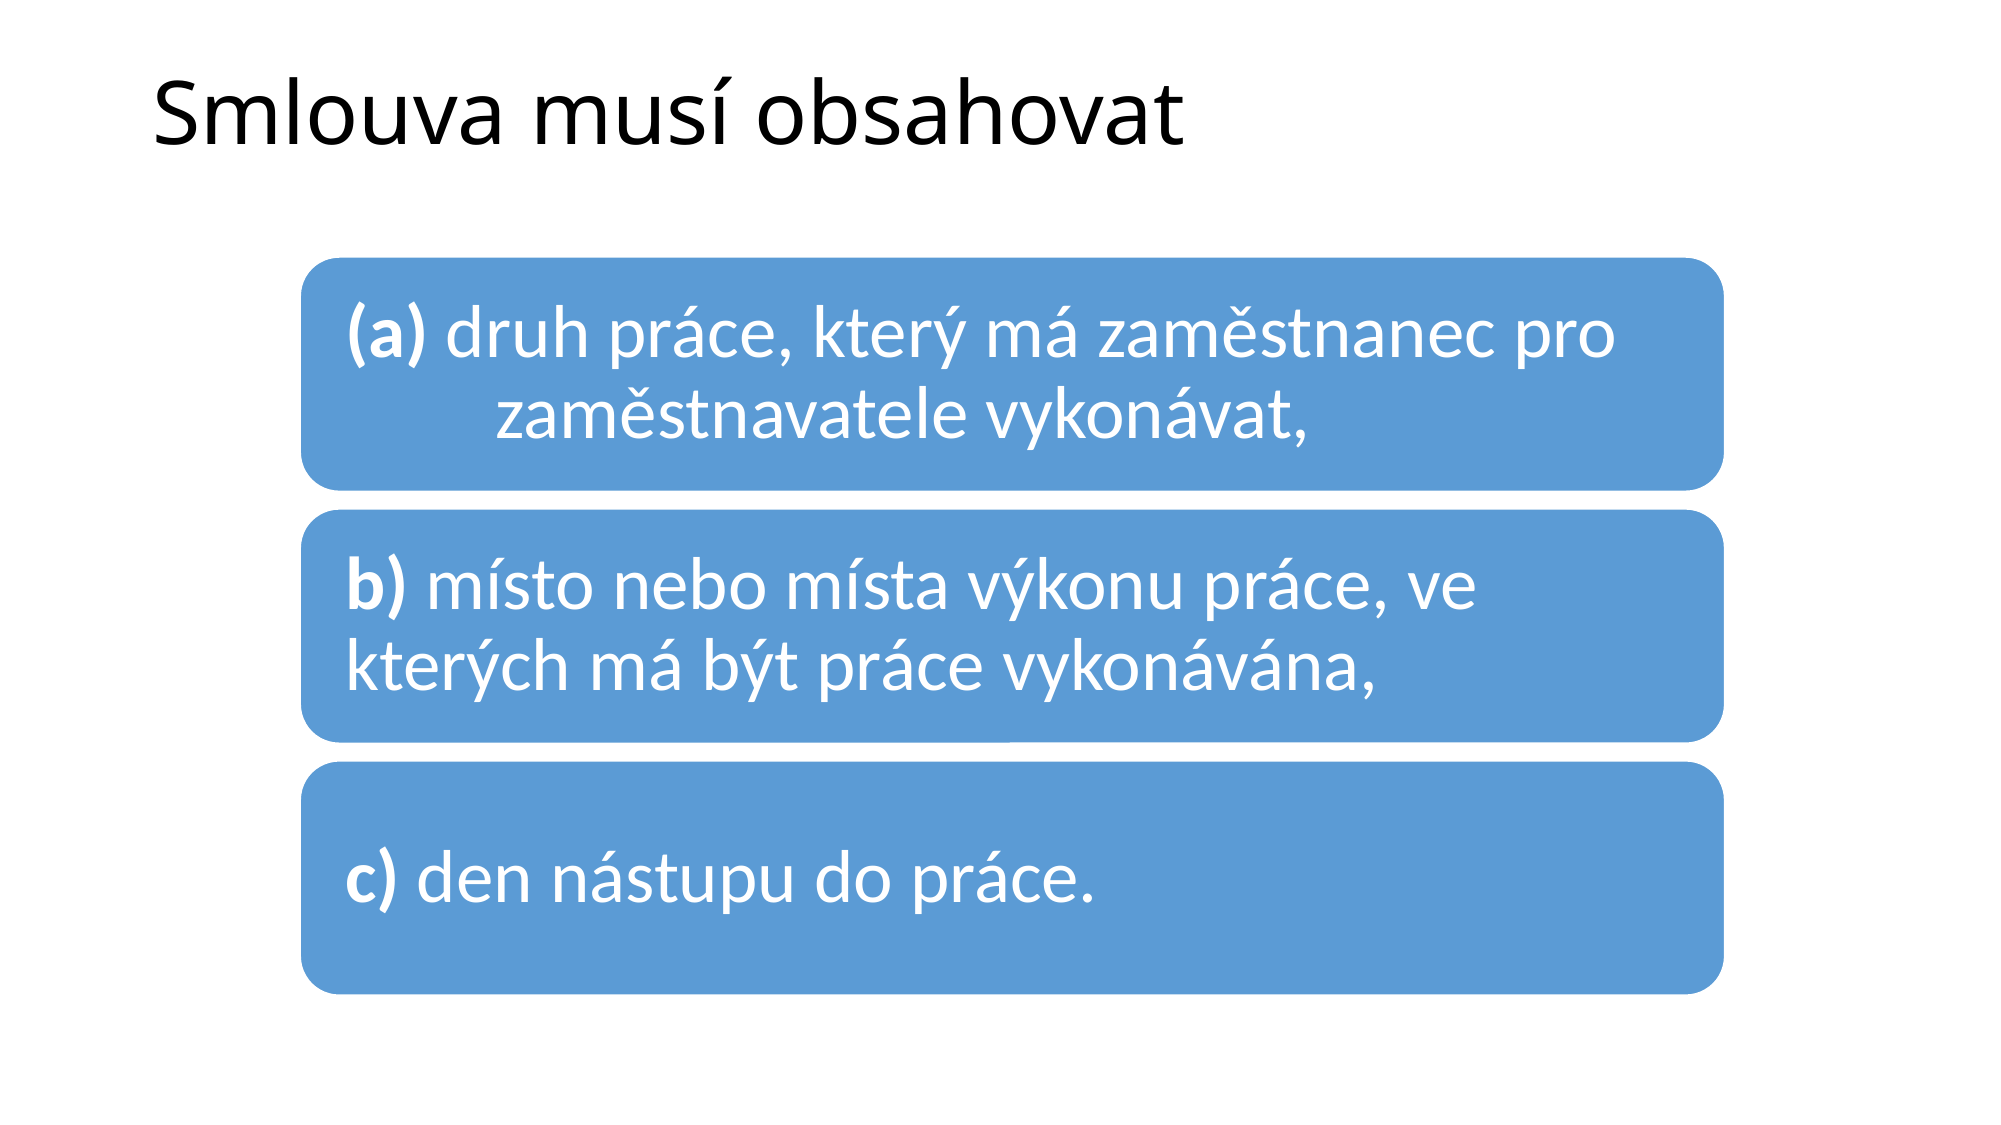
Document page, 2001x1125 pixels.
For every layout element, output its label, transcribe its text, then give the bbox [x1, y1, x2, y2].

title Smlouva musí obsahovat [137, 59, 1863, 278]
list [299, 254, 1725, 998]
